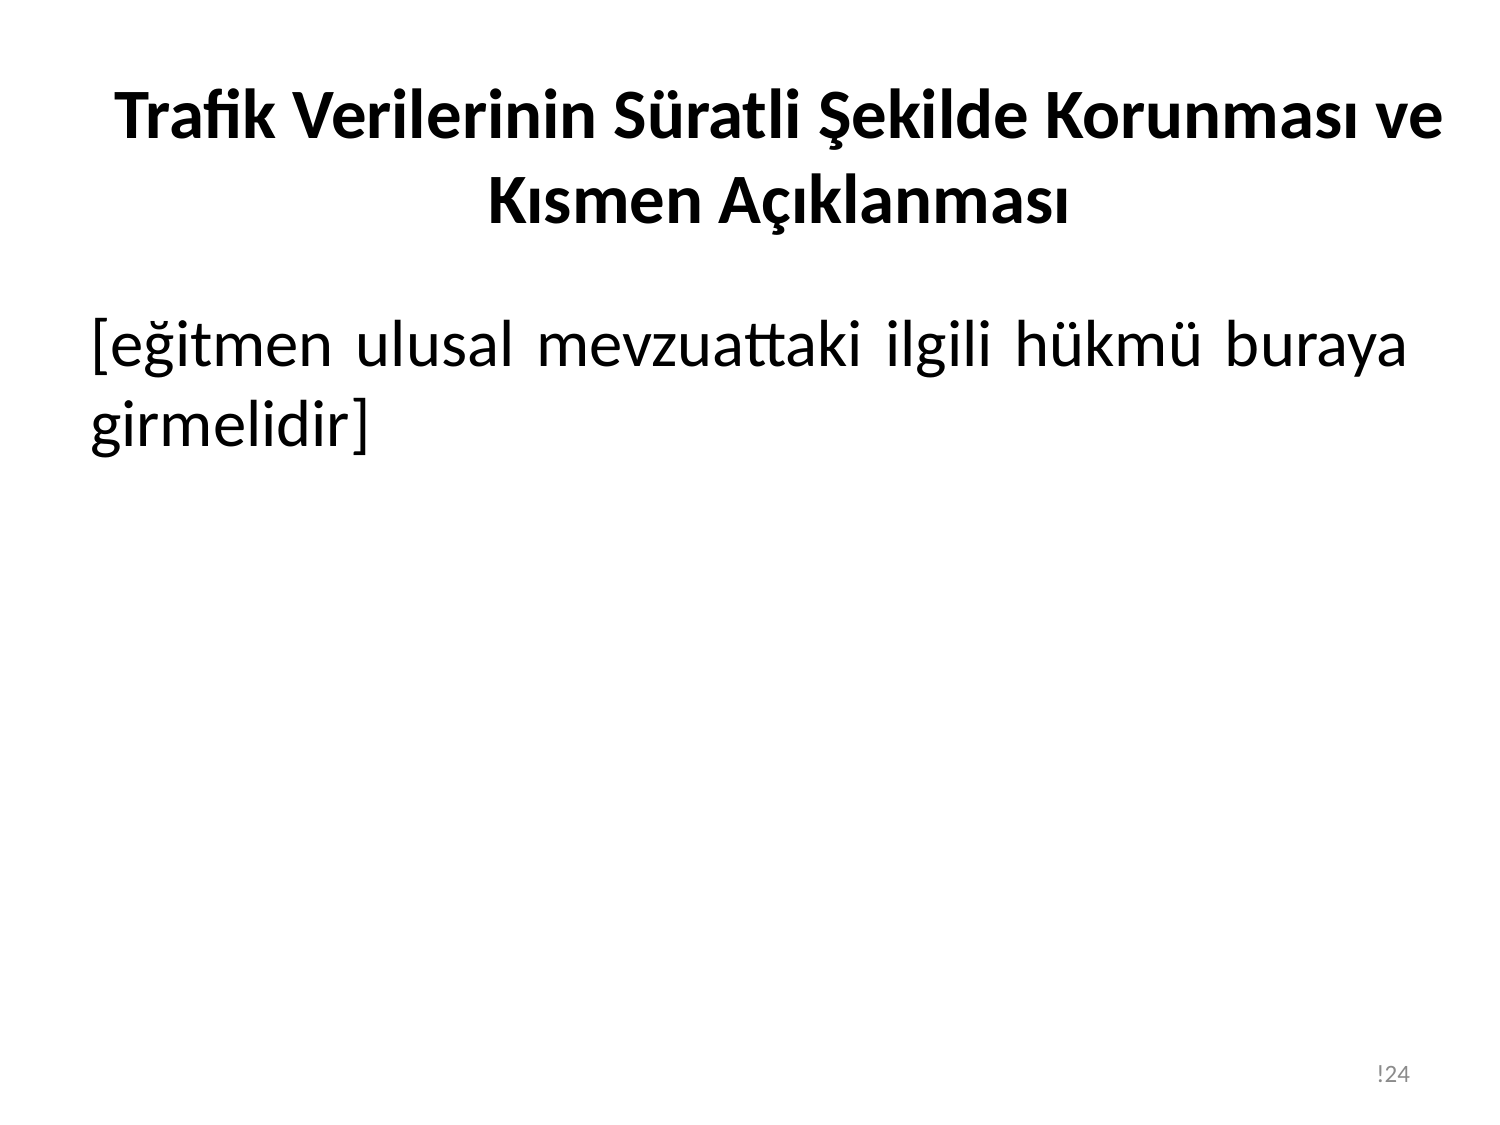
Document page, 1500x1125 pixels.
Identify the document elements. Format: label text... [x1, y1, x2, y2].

list [eğitmen ulusal mevzuattaki ilgili hükmü buraya girmelidir] [75, 291, 1425, 1067]
title Trafik Verilerinin Süratli Şekilde Korunması ve Kısmen Açıklanması [75, 60, 1486, 247]
slide_number !24 [1074, 1042, 1425, 1103]
